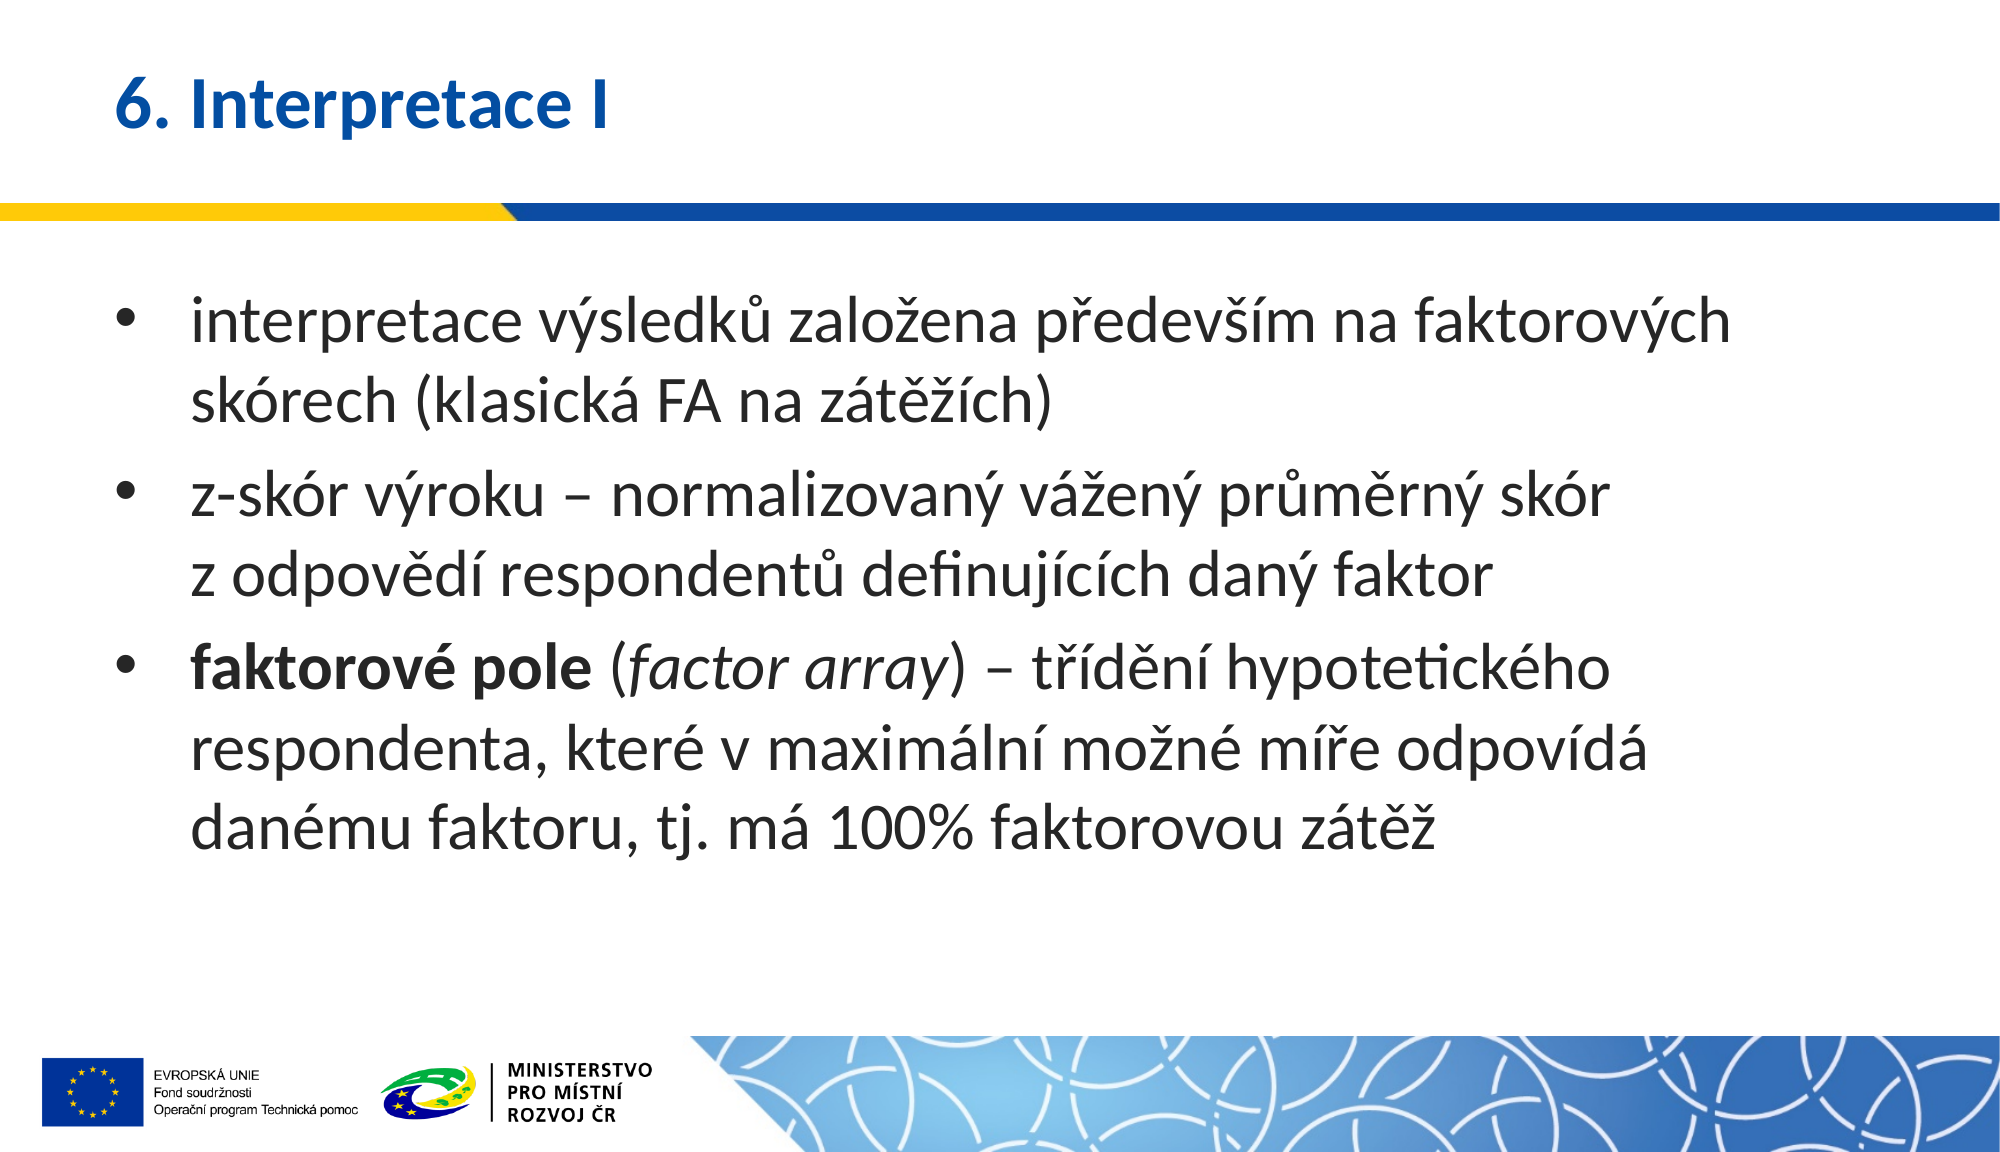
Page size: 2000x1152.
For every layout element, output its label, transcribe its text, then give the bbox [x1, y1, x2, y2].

picture [680, 1036, 2000, 1152]
picture [19, 1035, 674, 1149]
title 6. Interpretace I [99, 46, 1900, 198]
list interpretace výsledků založena především na faktorových skórech (klasická FA na zátěžích) z-skór výroku – normalizovaný vážený průměrný skór z odpovědí respondentů definujících daný faktor faktorové pole (factor array) – třídění hypotetického respondenta, které v maximální možné míře odpovídá danému faktoru, tj. má 100% faktorovou zátěž [99, 268, 1900, 1029]
picture [0, 203, 2000, 221]
